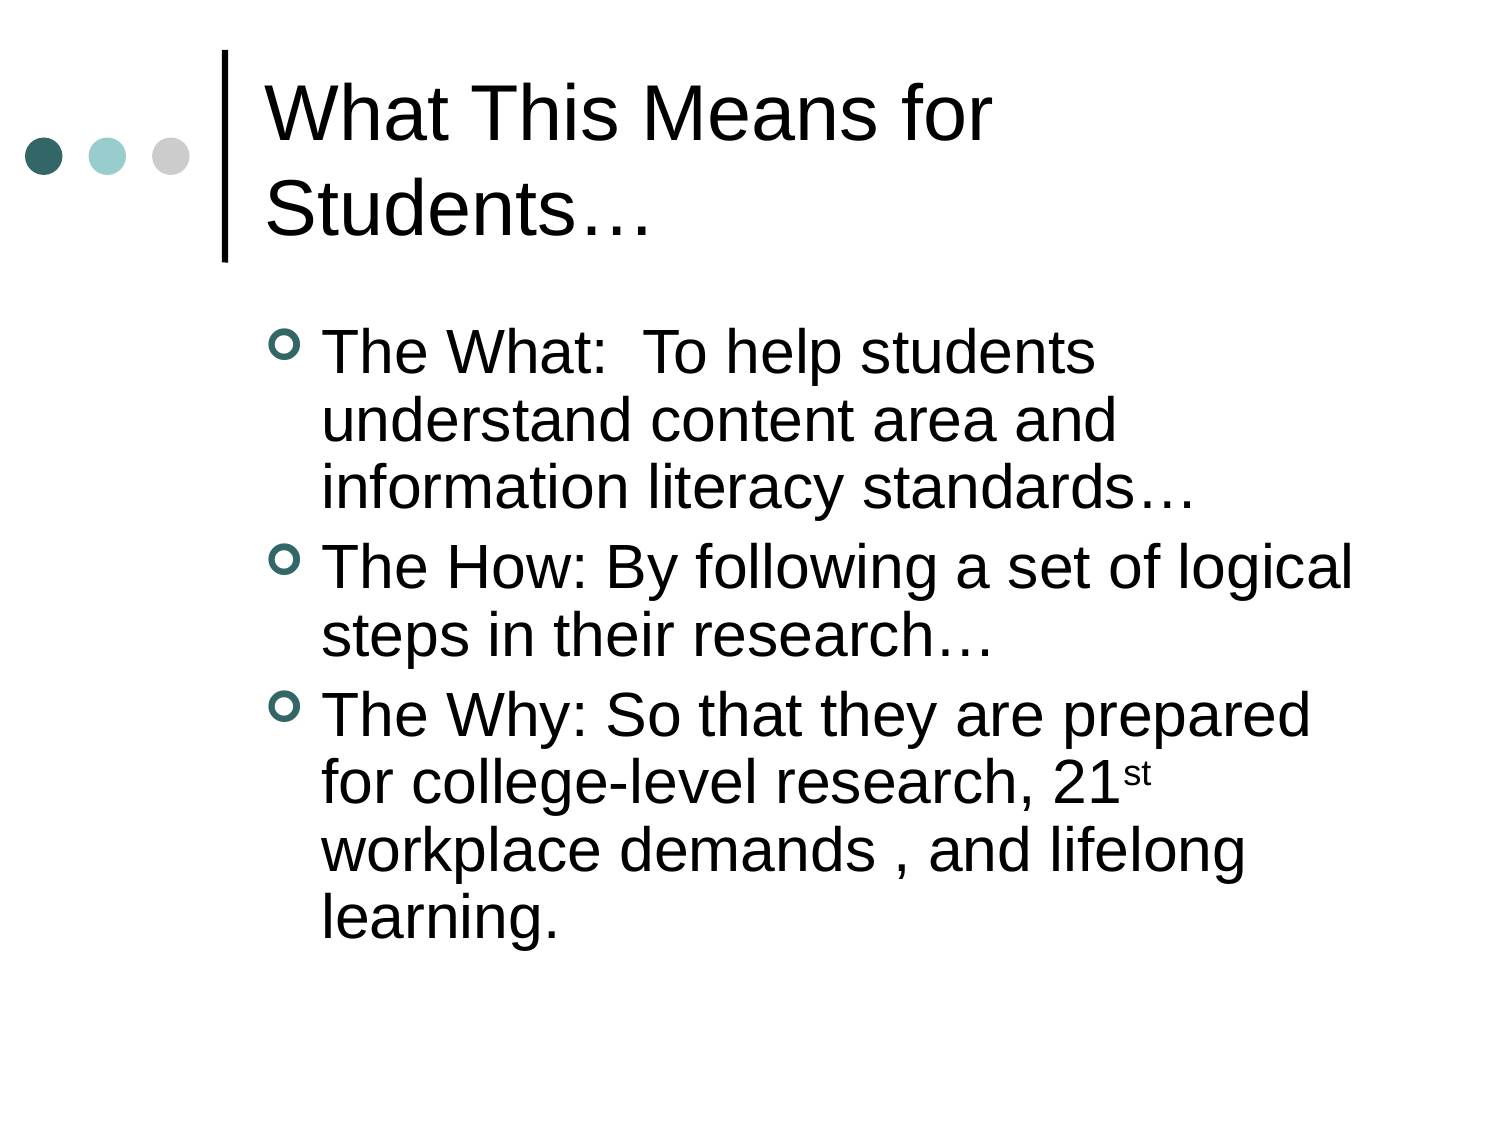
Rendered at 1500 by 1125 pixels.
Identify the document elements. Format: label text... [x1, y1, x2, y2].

title What This Means for Students… [249, 31, 1400, 282]
list The What: To help students understand content area and information literacy standards… The How: By following a set of logical steps in their research… The Why: So that they are prepared for college-level research, 21st workplace demands , and lifelong learning. [249, 312, 1400, 988]
